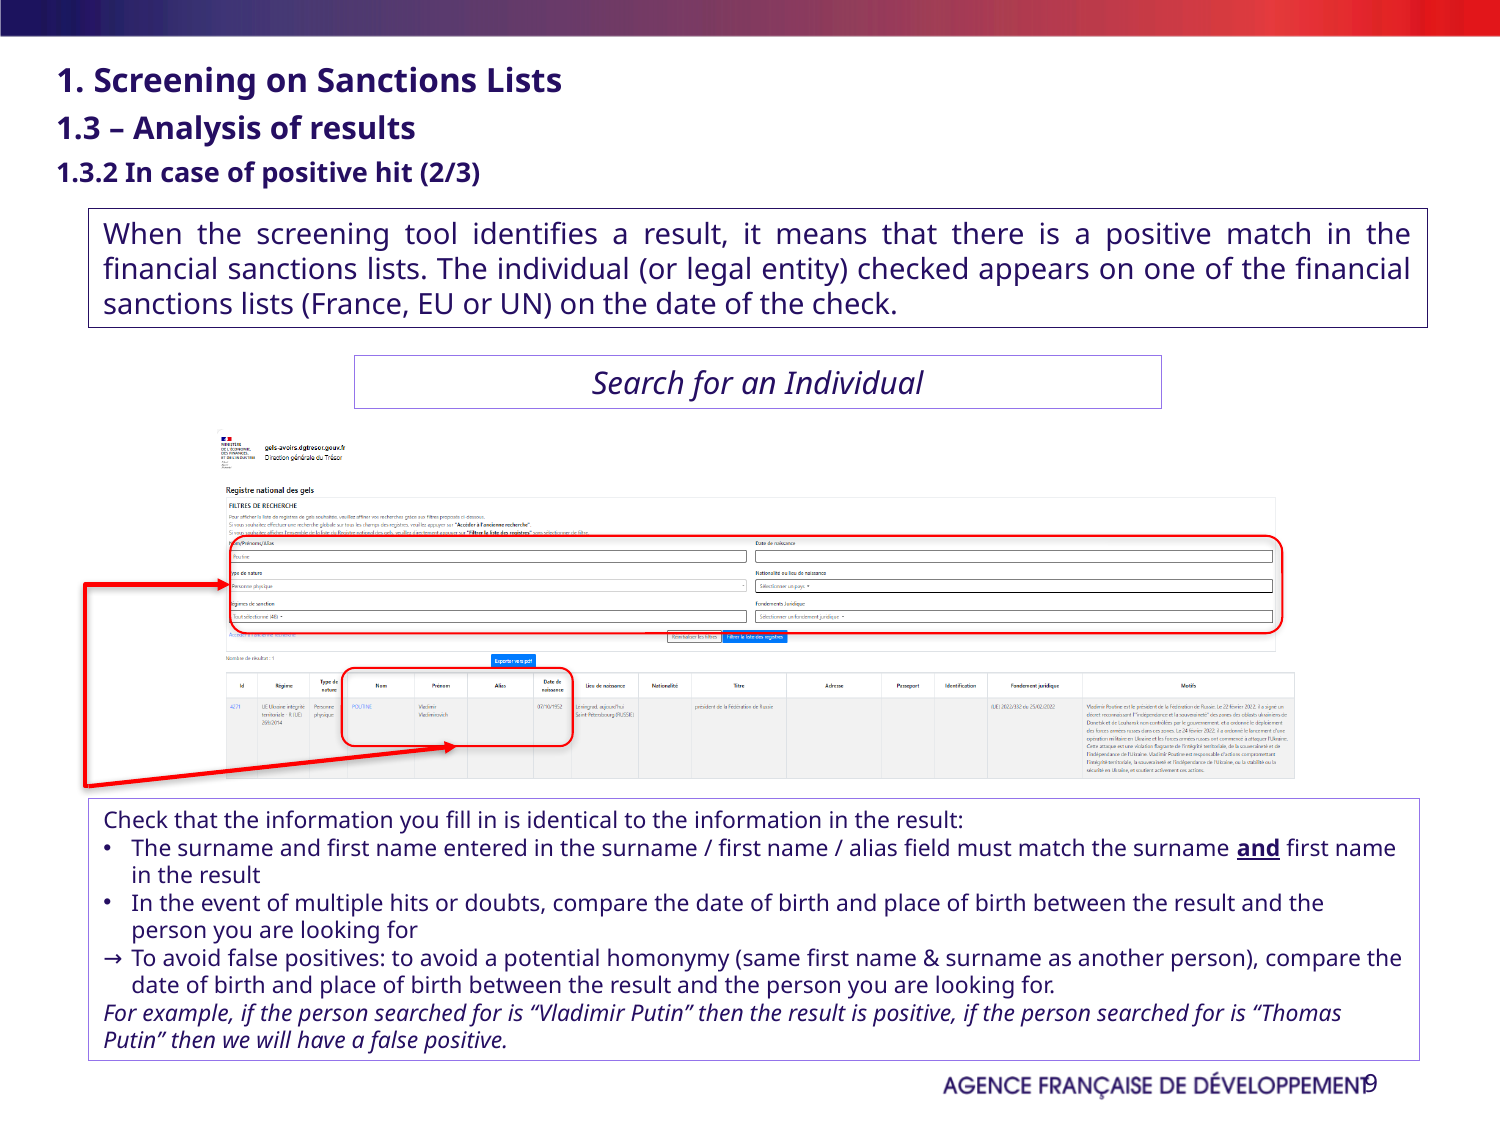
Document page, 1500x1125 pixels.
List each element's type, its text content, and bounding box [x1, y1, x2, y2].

text_box 1.3.2 In case of positive hit (2/3) [41, 147, 1352, 195]
picture [927, 1063, 1376, 1106]
text_box 1.3 – Analysis of results [41, 100, 1352, 147]
text_box Search for an Individual [354, 355, 1162, 409]
picture [0, 0, 1500, 46]
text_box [88, 745, 458, 787]
text_box 1. Screening on Sanctions Lists [41, 51, 1424, 107]
text_box When the screening tool identifies a result, it means that there is a positive match in the financial sanctions lists. The individual (or legal entity) checked appears on one of the financial sanctions lists (France, EU or UN) on the date of the check. [88, 208, 1428, 328]
text_box Check that the information you fill in is identical to the information in the result: The surname and first name entered in the surname / first name / alias field must match the surname and first name in the result In the event of multiple hits or doubts, compare the date of birth and place of birth between the result and the person you are looking for To avoid false positives: to avoid a potential homonymy (same first name & surname as another person), compare the date of birth and place of birth between the result and the person you are looking for. For example, if the person searched for is “Vladimir Putin” then the result is positive, if the person searched for is “Thomas Putin” then we will have a false positive. [88, 798, 1420, 1061]
picture [217, 429, 1299, 787]
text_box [58, 614, 261, 757]
